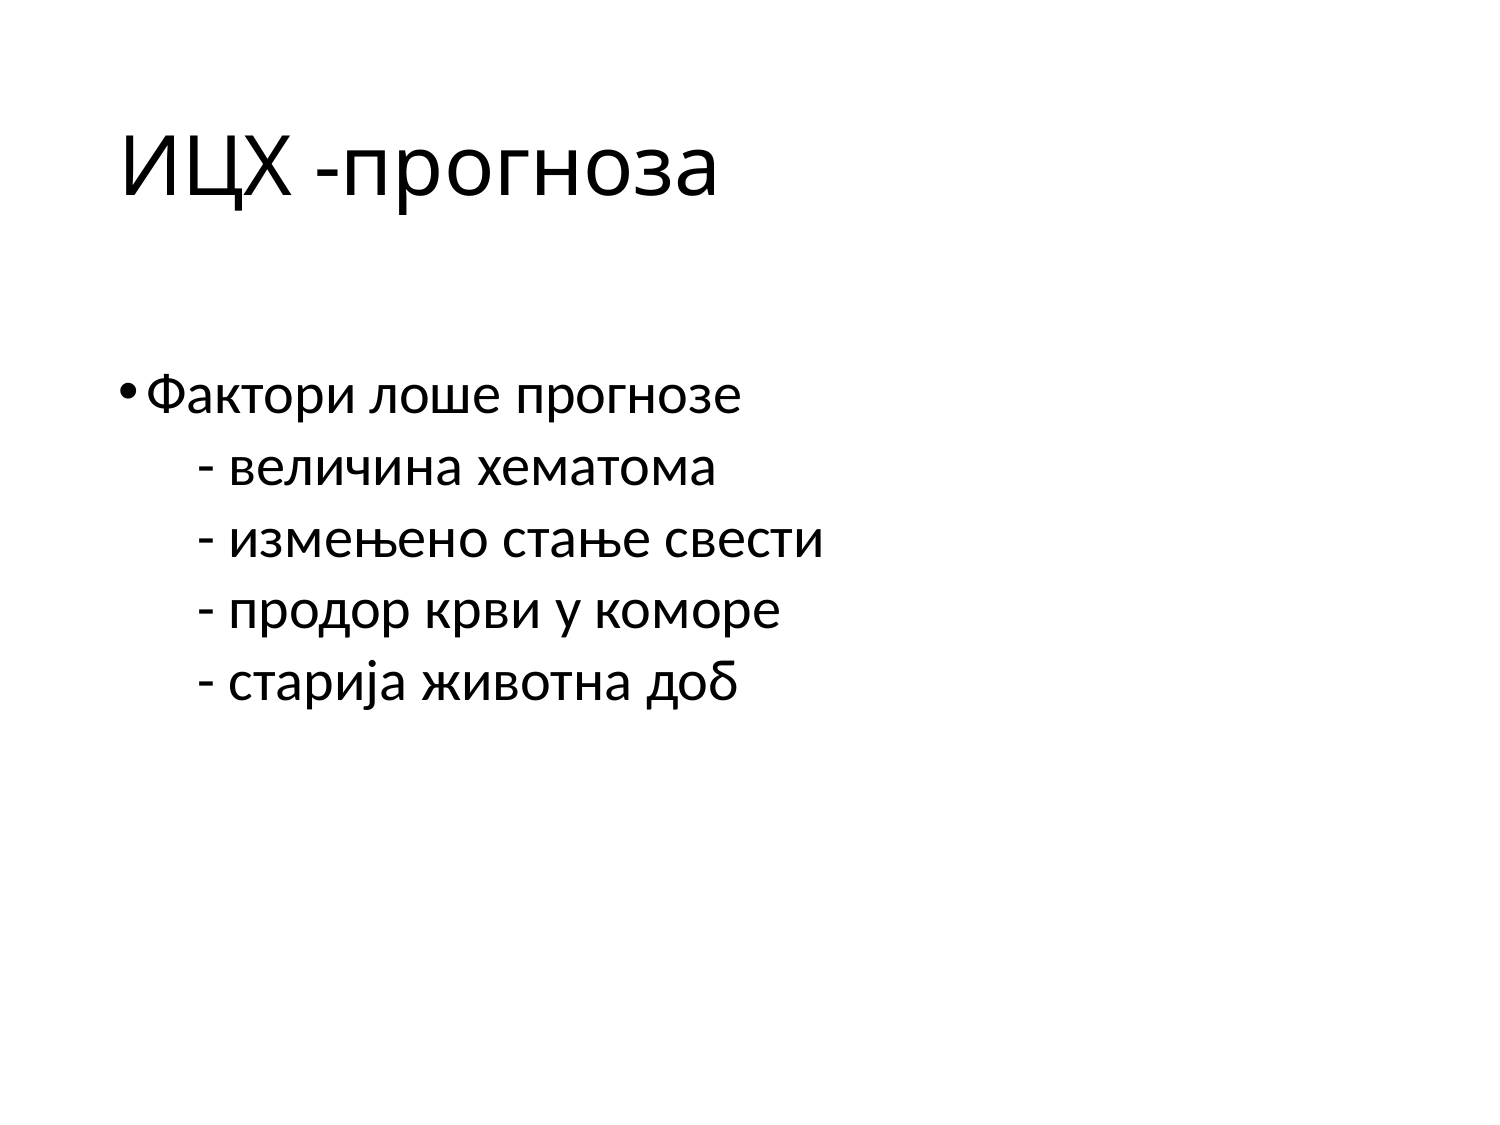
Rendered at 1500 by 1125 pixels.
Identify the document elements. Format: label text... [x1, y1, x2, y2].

list Фактори лоше прогнозе - величина хематома - измењено стање свести - продор крви у коморе - старија животна доб [103, 361, 1452, 905]
title ИЦХ -прогноза [103, 59, 1397, 278]
